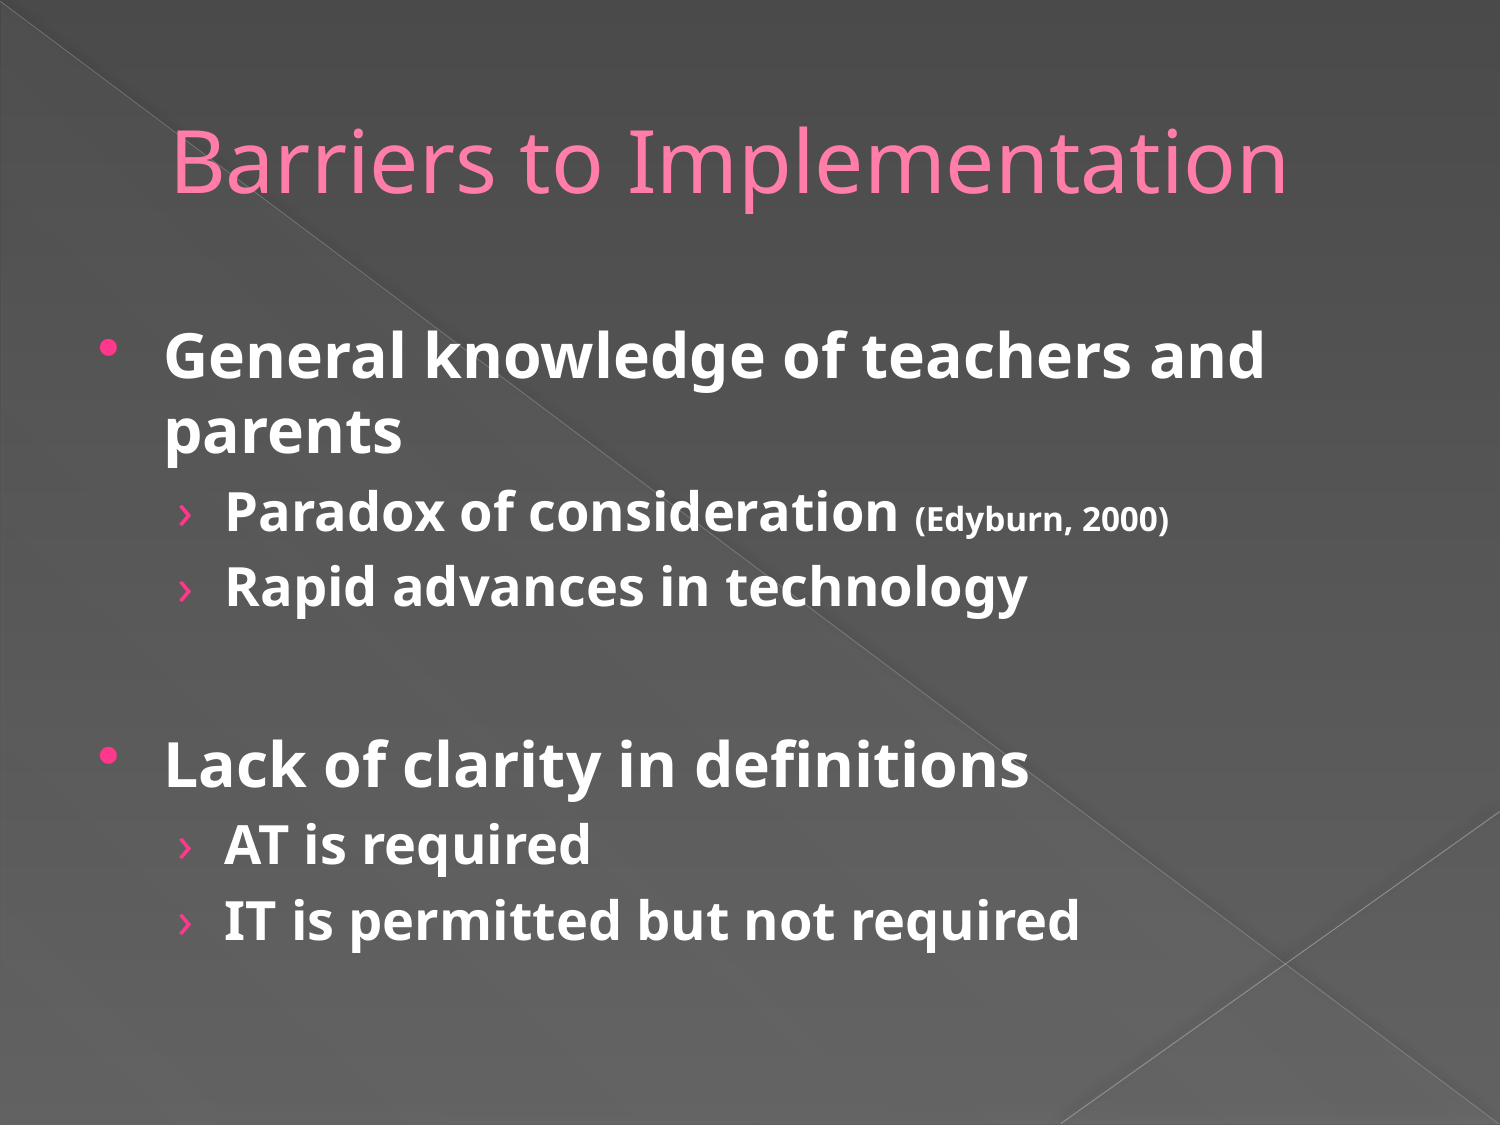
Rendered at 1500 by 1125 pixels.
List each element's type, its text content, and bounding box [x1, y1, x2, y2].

list General knowledge of teachers and parents Paradox of consideration (Edyburn, 2000) Rapid advances in technology Lack of clarity in definitions AT is required IT is permitted but not required [75, 308, 1425, 1059]
title Barriers to Implementation [75, 43, 1425, 274]
